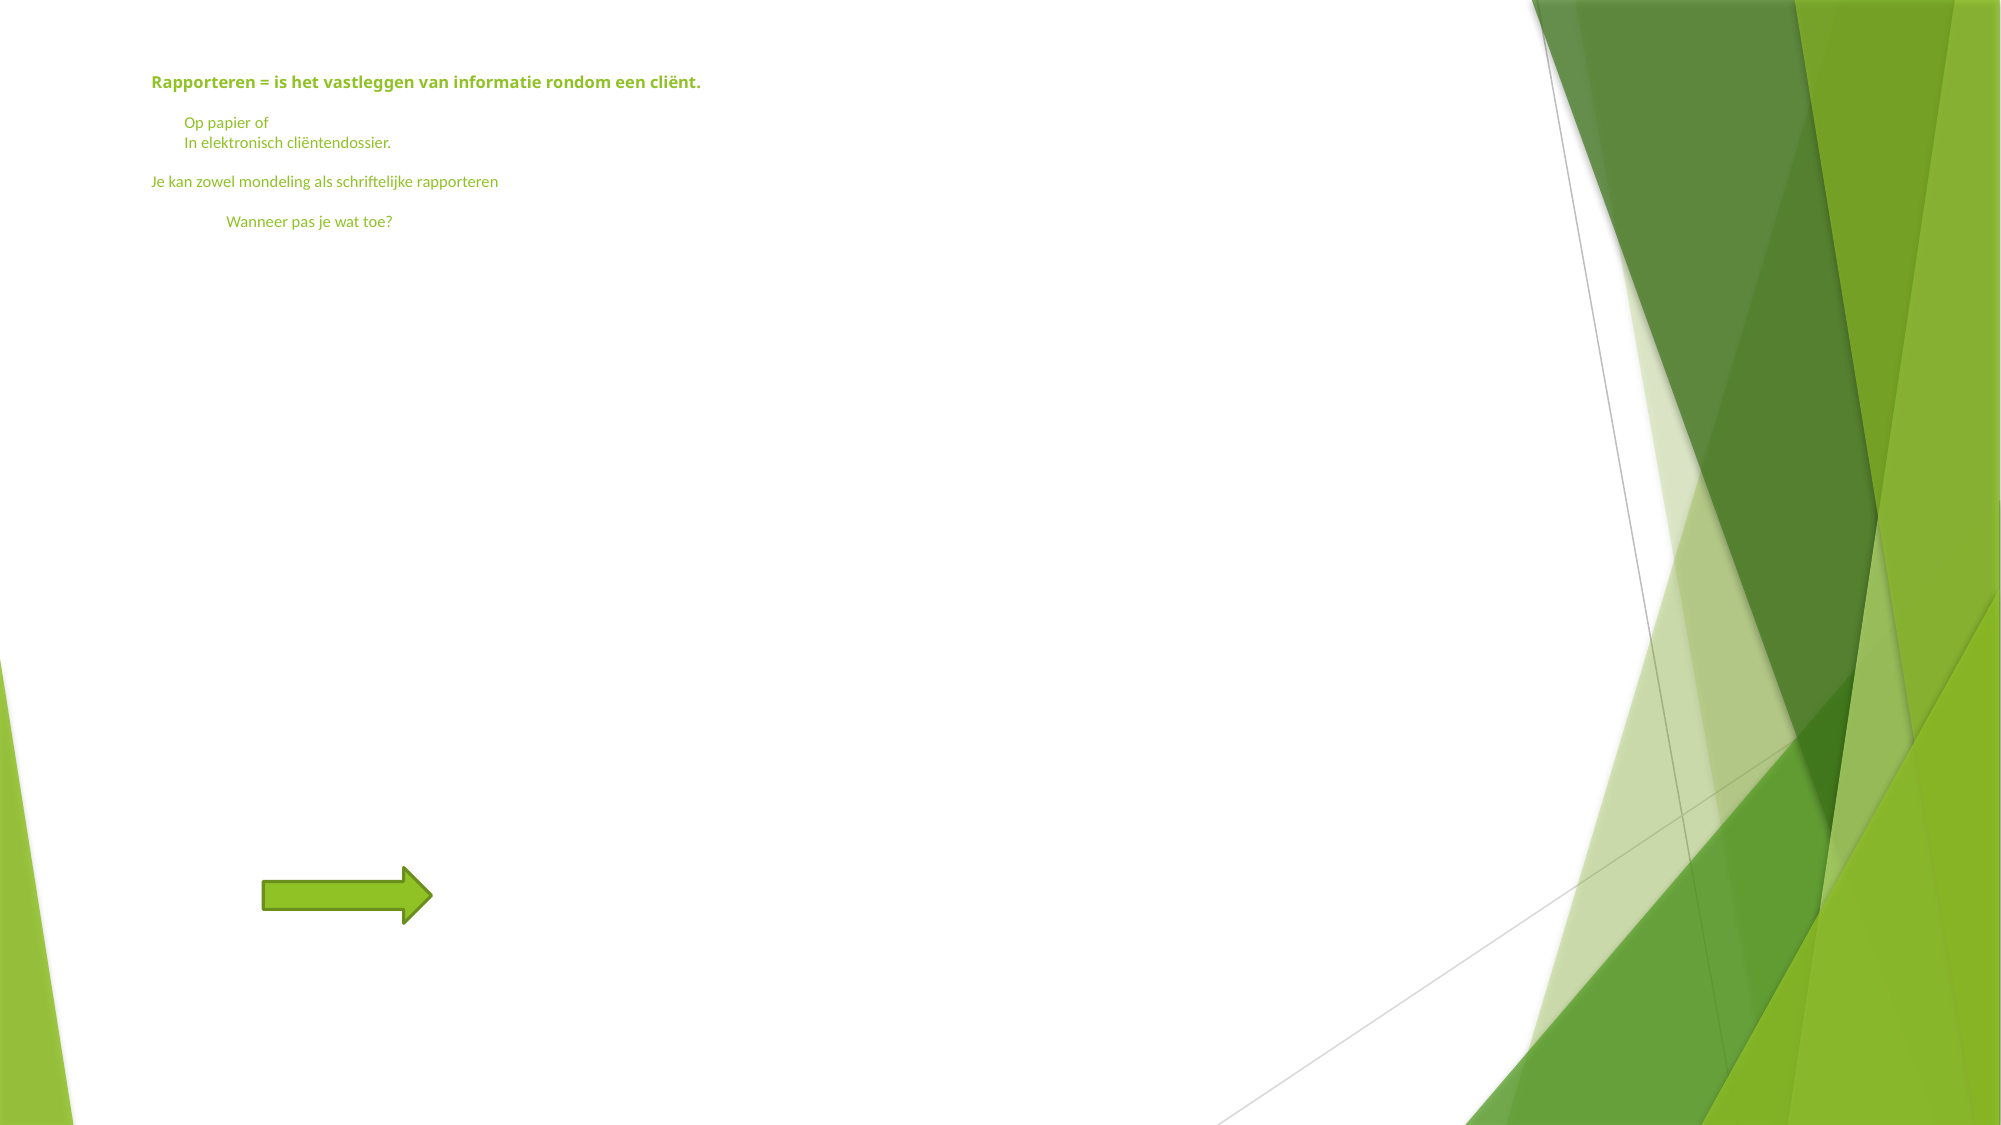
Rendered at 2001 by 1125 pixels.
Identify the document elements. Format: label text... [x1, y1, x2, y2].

text_box [261, 866, 433, 925]
title Rapporteren = is het vastleggen van informatie rondom een cliënt. Op papier of In elektronisch cliëntendossier. Je kan zowel mondeling als schriftelijke rapporteren Wanneer pas je wat toe? [136, 45, 1547, 262]
